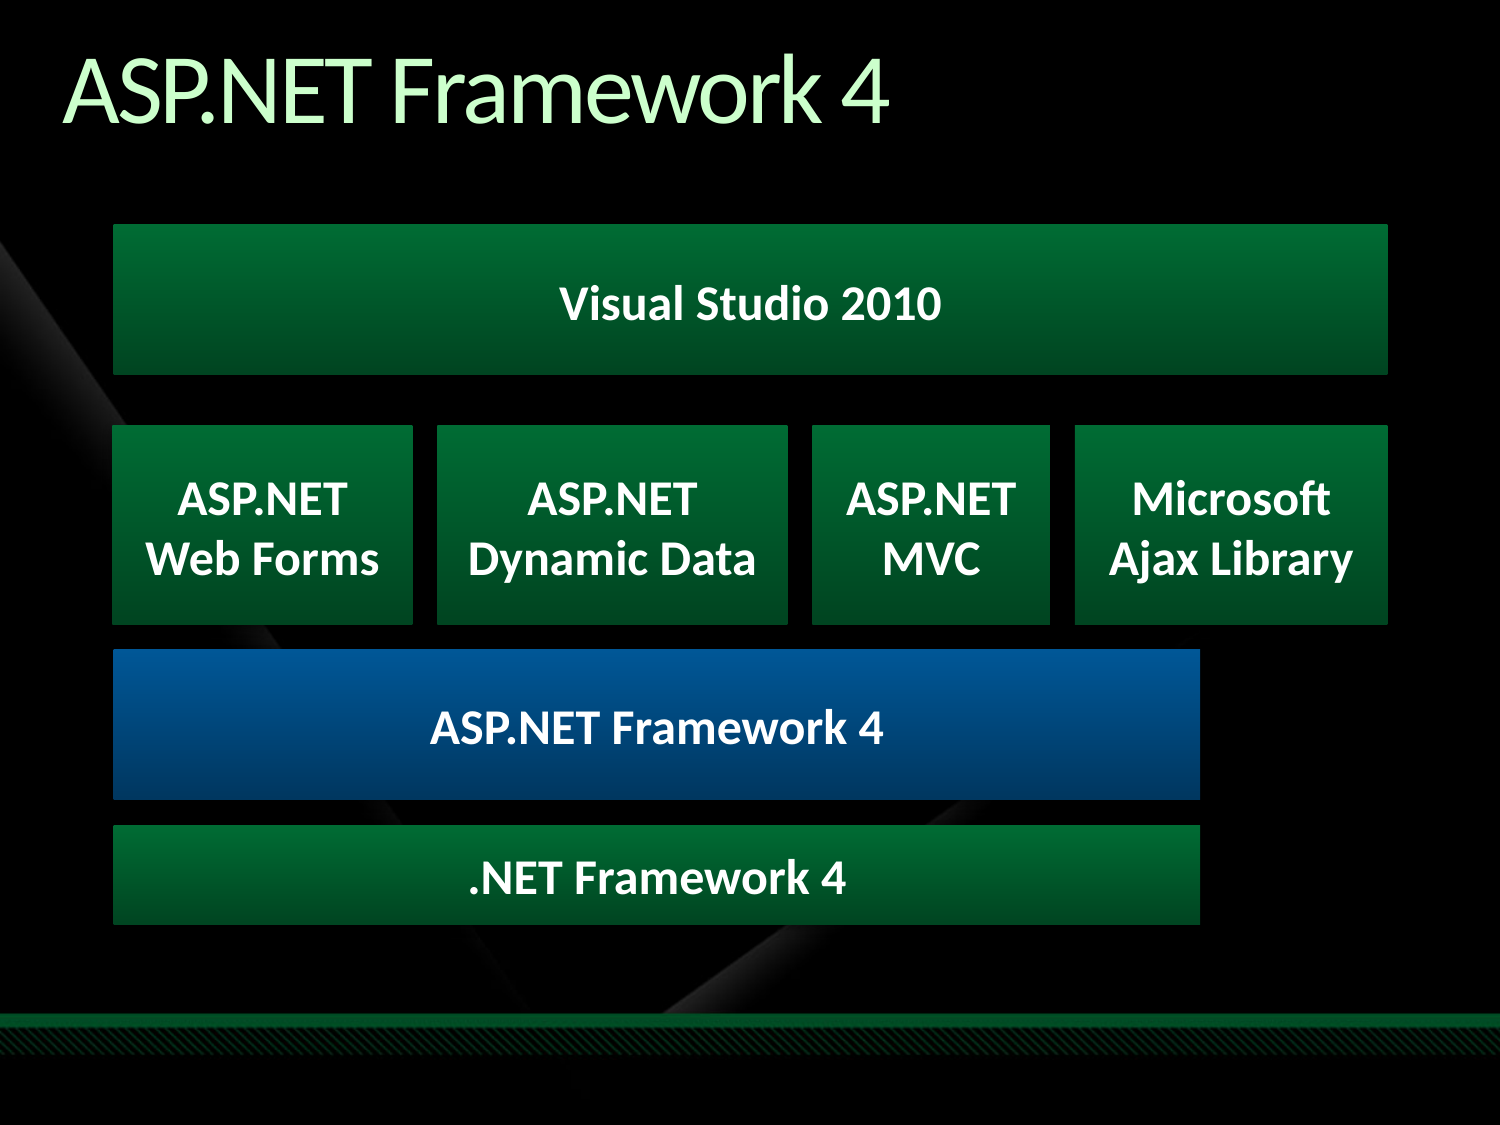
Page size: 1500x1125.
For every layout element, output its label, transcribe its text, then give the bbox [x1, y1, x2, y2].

title ASP.NET Framework 4 [62, 37, 1438, 147]
text_box Microsoft Ajax Library [1074, 425, 1388, 625]
text_box ASP.NET MVC [812, 425, 1050, 625]
text_box ASP.NET Web Forms [112, 425, 413, 625]
text_box .NET Framework 4 [113, 825, 1201, 925]
text_box Visual Studio 2010 [113, 224, 1388, 375]
text_box ASP.NET Dynamic Data [437, 425, 788, 625]
picture [0, 0, 1500, 1125]
text_box ASP.NET Framework 4 [113, 649, 1201, 800]
